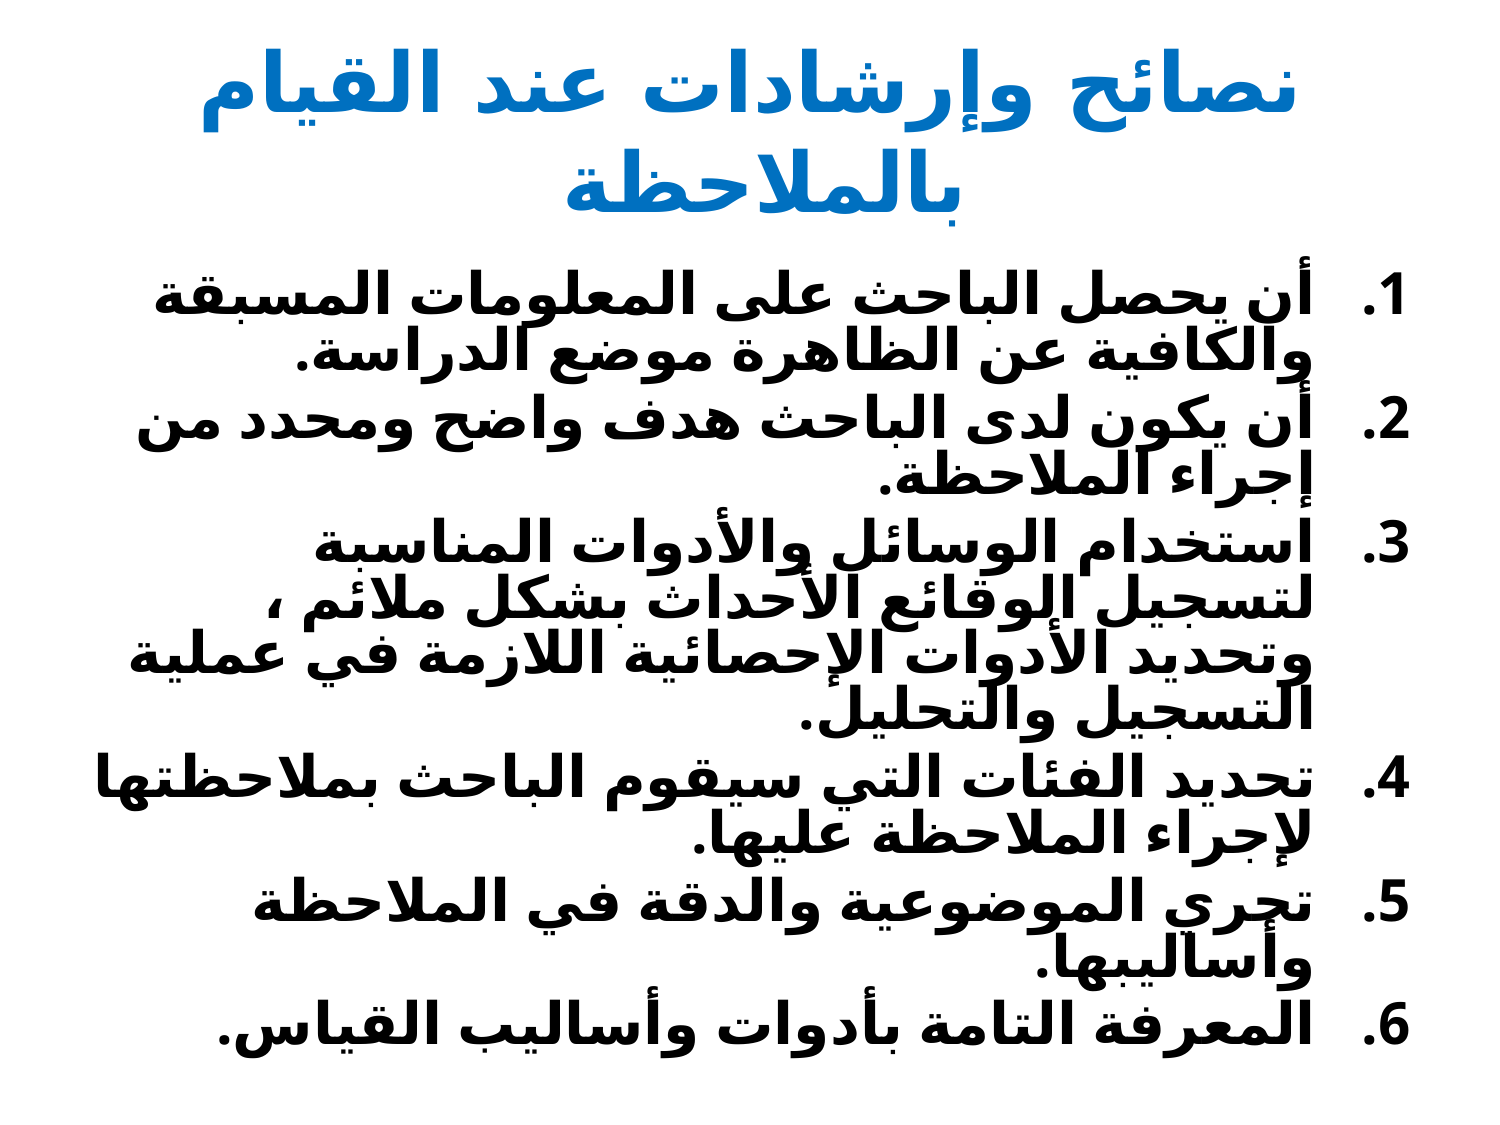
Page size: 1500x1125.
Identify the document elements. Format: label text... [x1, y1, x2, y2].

list أن يحصل الباحث على المعلومات المسبقة والكافية عن الظاهرة موضع الدراسة. أن يكون لدى الباحث هدف واضح ومحدد من إجراء الملاحظة. استخدام الوسائل والأدوات المناسبة لتسجيل الوقائع الأحداث بشكل ملائم ، وتحديد الأدوات الإحصائية اللازمة في عملية التسجيل والتحليل. تحديد الفئات التي سيقوم الباحث بملاحظتها لإجراء الملاحظة عليها. تحري الموضوعية والدقة في الملاحظة وأساليبها. المعرفة التامة بأدوات وأساليب القياس. [75, 262, 1425, 1005]
title نصائح وإرشادات عند القيام بالملاحظة [94, 50, 1407, 209]
